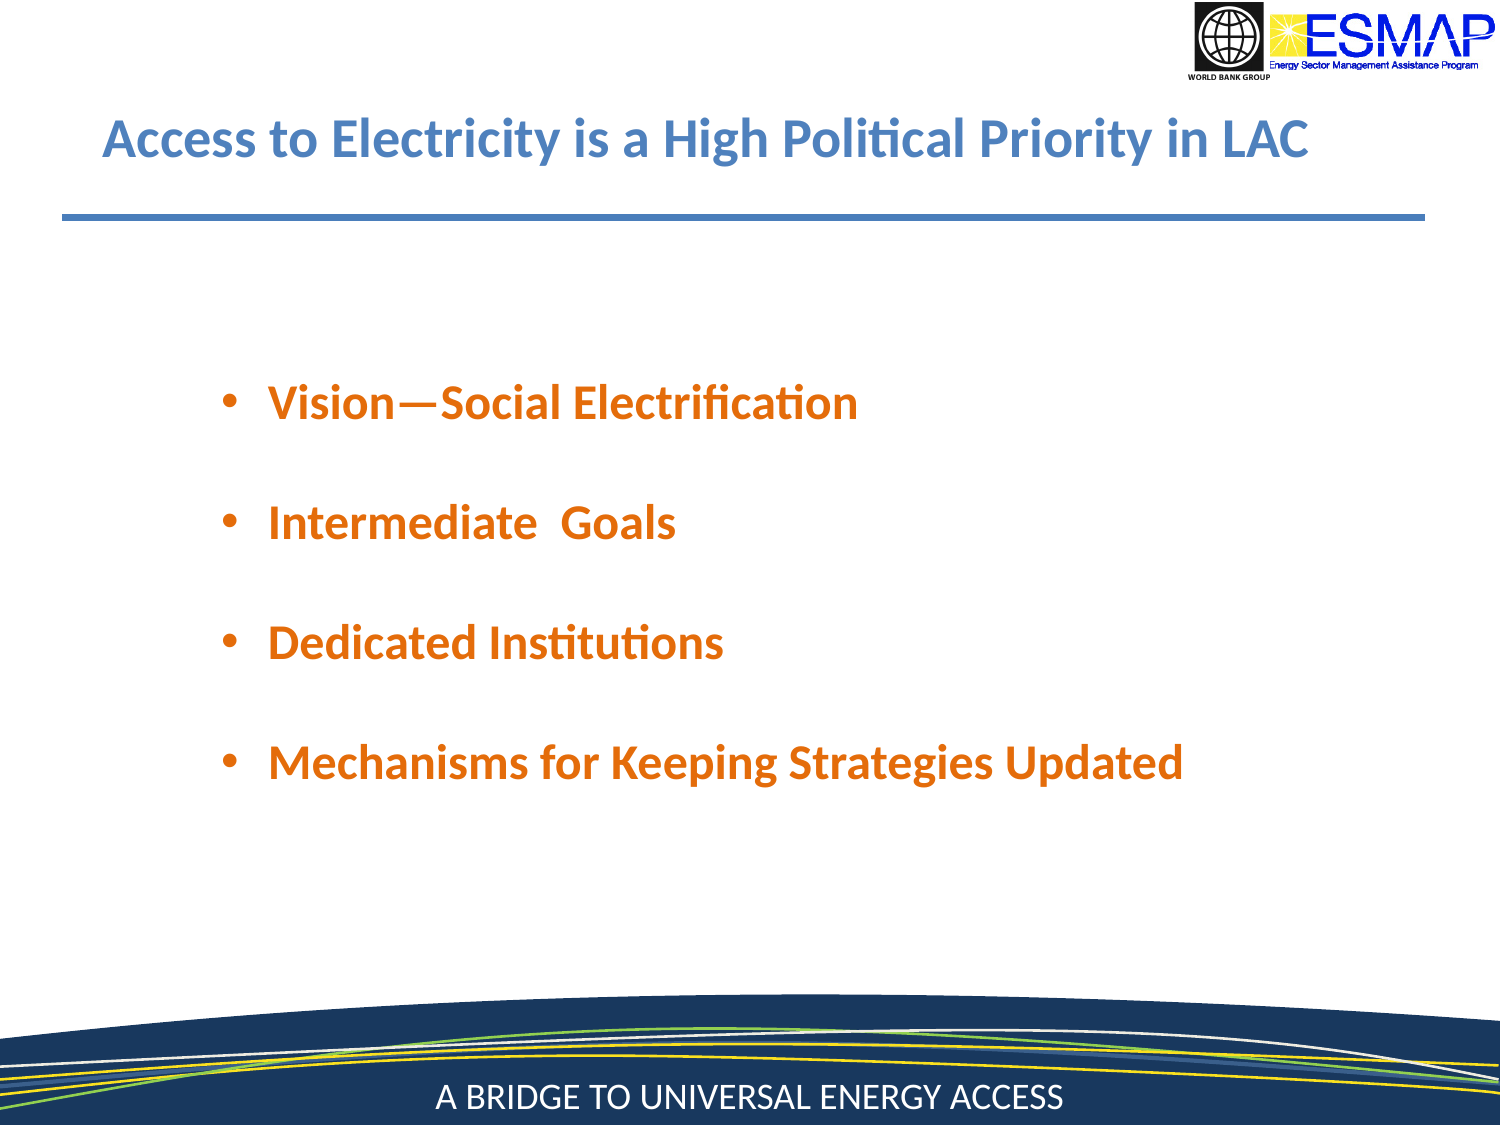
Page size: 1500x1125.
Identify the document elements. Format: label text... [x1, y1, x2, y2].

text_box [389, 1026, 852, 1045]
text_box [1425, 1060, 1499, 1064]
picture [1188, 1, 1499, 80]
text_box A Bridge to Universal Energy Access [0, 1064, 1500, 1125]
text_box Vision—Social Electrification Intermediate Goals Dedicated Institutions Mechanisms for Keeping Strategies Updated [206, 362, 1384, 798]
text_box [10, 1028, 1285, 1064]
text_box [0, 994, 1500, 1064]
slide_number 5 [1074, 1042, 1425, 1103]
text_box Access to Electricity is a High Political Priority in LAC [50, 40, 1363, 229]
